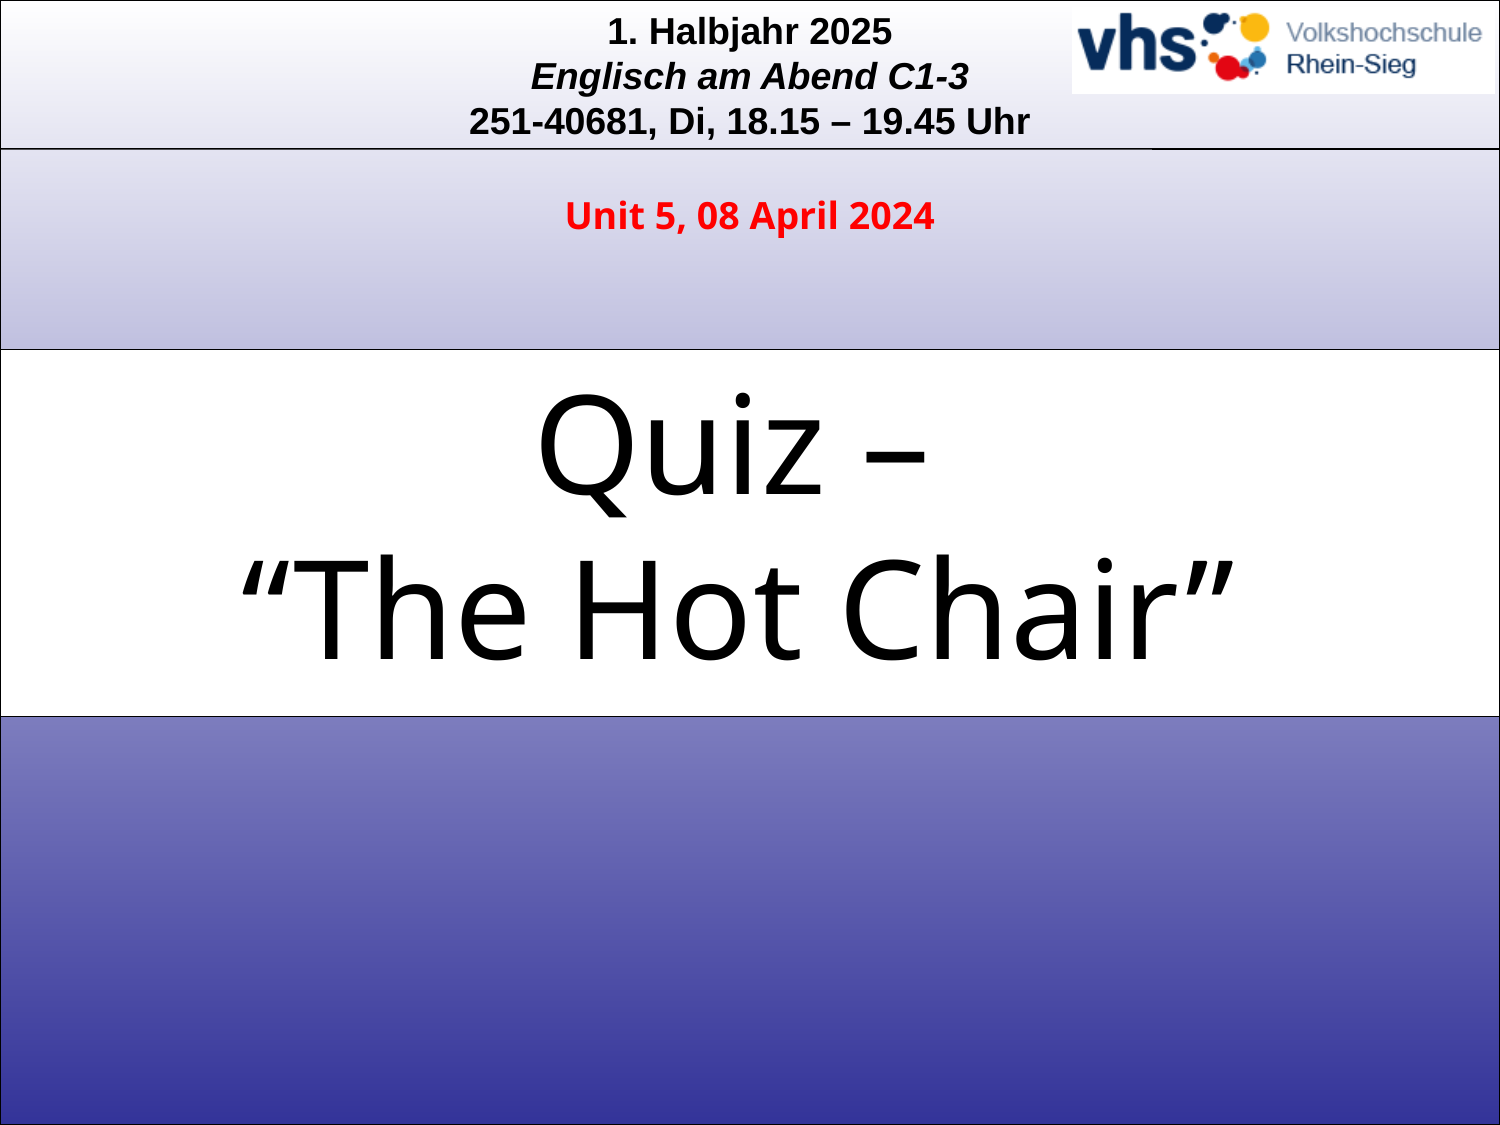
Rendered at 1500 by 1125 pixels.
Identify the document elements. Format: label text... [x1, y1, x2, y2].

title Quiz – “The Hot Chair” [0, 349, 1500, 717]
picture [1072, 7, 1495, 94]
text_box Unit 5, 08 April 2024 [0, 184, 1500, 245]
